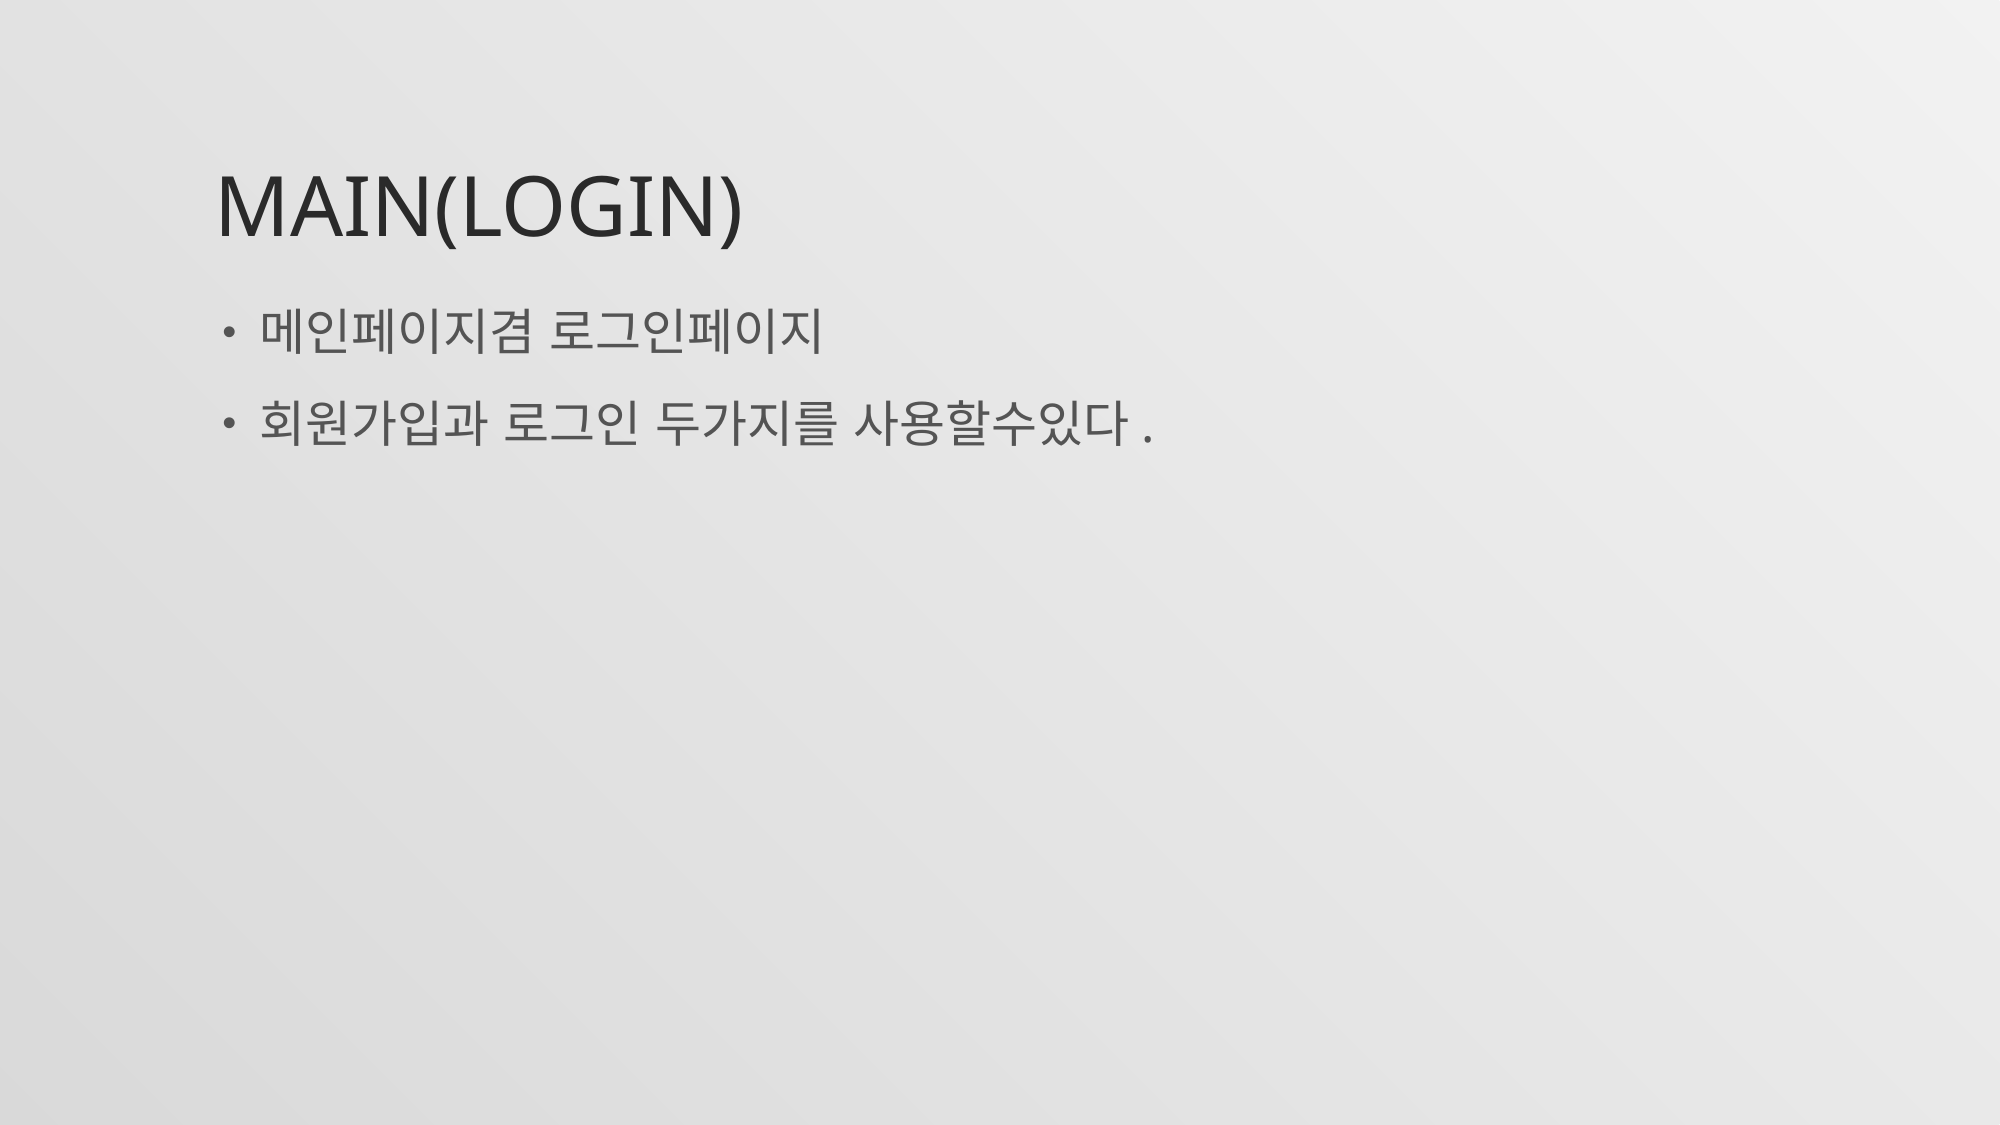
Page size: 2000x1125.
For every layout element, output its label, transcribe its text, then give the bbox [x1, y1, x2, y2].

list 메인페이지겸 로그인페이지 회원가입과 로그인 두가지를 사용할수있다. [199, 299, 1800, 1013]
title Main(LOGIN) [199, 45, 1800, 263]
